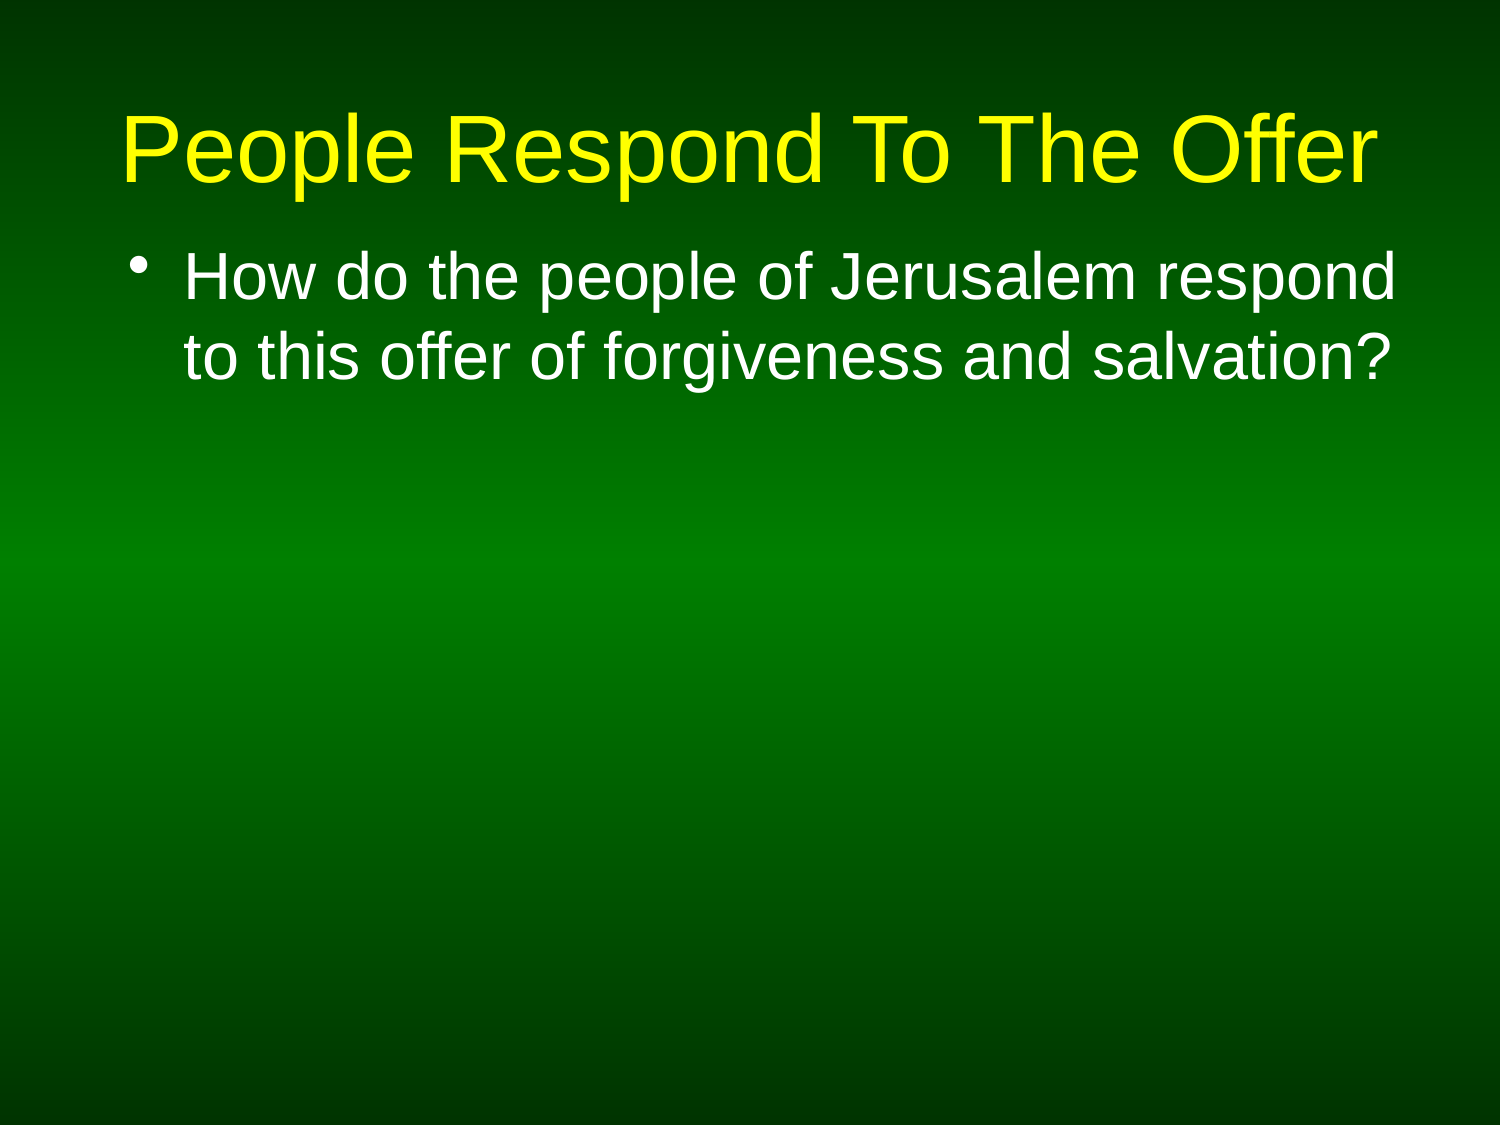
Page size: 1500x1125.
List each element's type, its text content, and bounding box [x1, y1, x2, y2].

title People Respond To The Offer [37, 50, 1463, 238]
list How do the people of Jerusalem respond to this offer of forgiveness and salvation? [112, 224, 1463, 1125]
